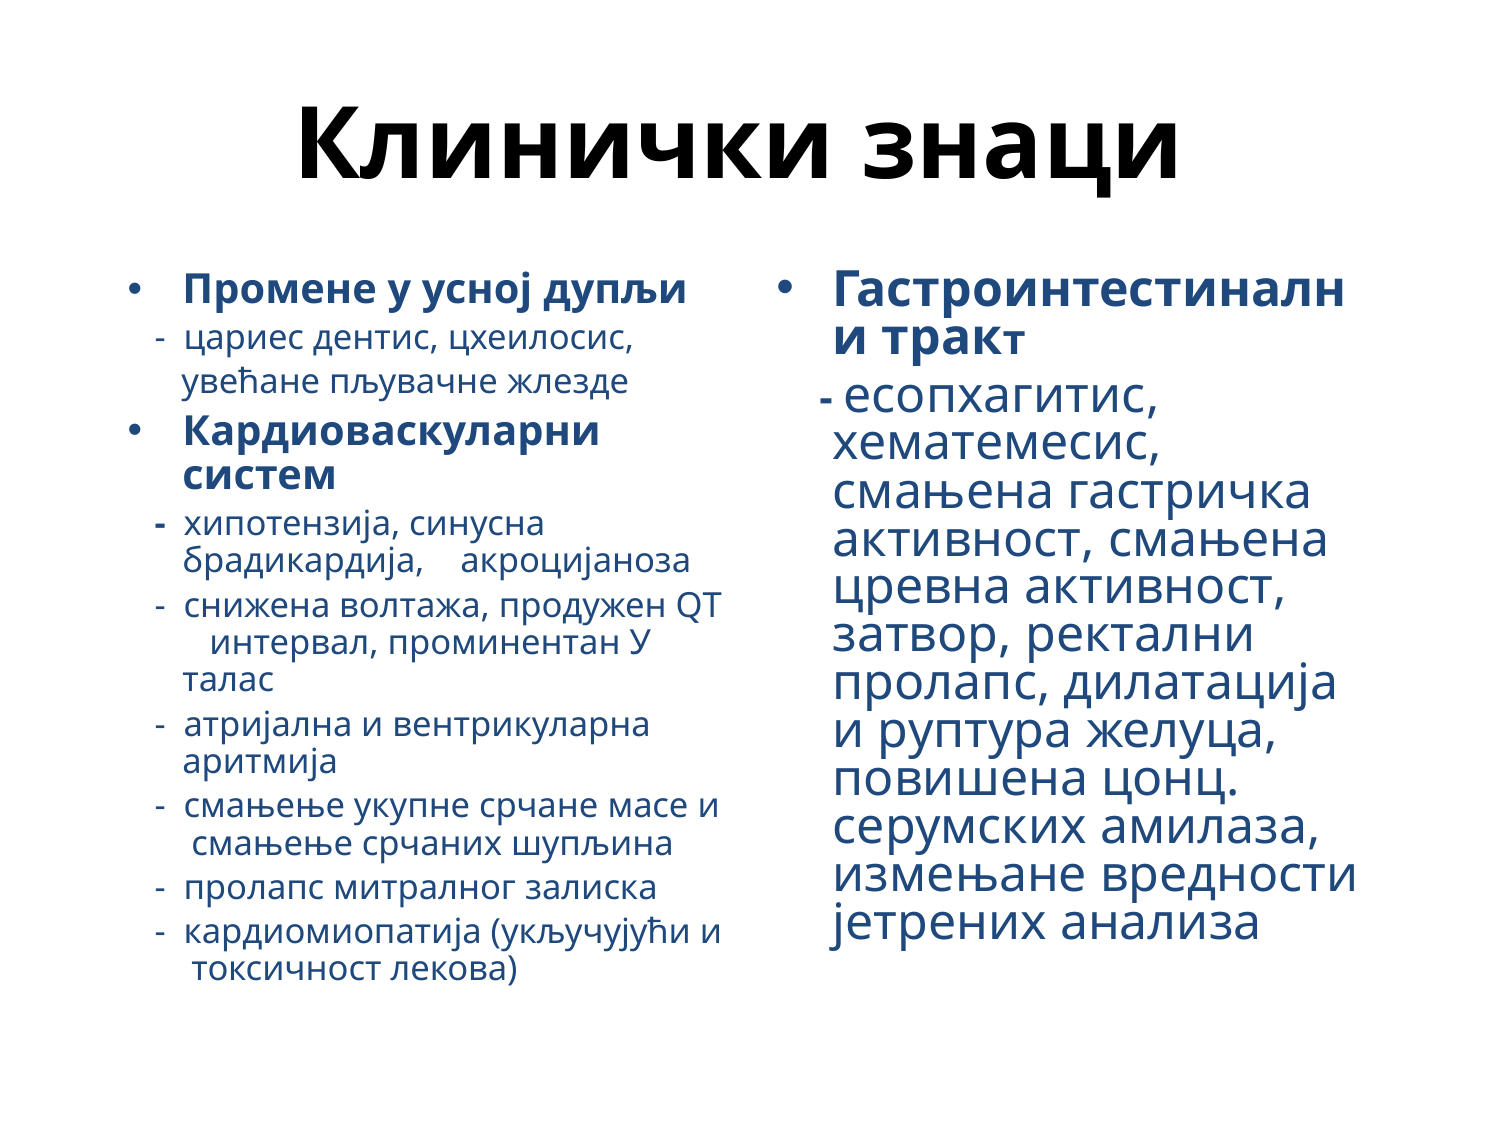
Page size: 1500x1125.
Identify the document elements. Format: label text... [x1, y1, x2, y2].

title Клинички знаци [75, 45, 1425, 233]
list Гастроинтестинални тракт - есопхагитис, хематемесис, смањена гастричка активност, смањена цревна активност, затвор, ректални пролапс, дилатација и руптура желуца, повишена цонц. серумских амилаза, измењане вредности јетрених анализа [761, 260, 1388, 1000]
list Промене у усној дупљи - цариес дентис, цхеилосис, увећане пљувачне жлезде Кардиоваскуларни систем - хипотензија, синусна брадикардија, акроцијаноза - снижена волтажа, продужен QТ интервал, проминентан У талас - атријална и вентрикуларна аритмија - смањење укупне срчане масе и смањење срчаних шупљина - пролапс митралног залиска - кардиомиопатија (укључујући и токсичност лекова) [112, 260, 739, 1000]
